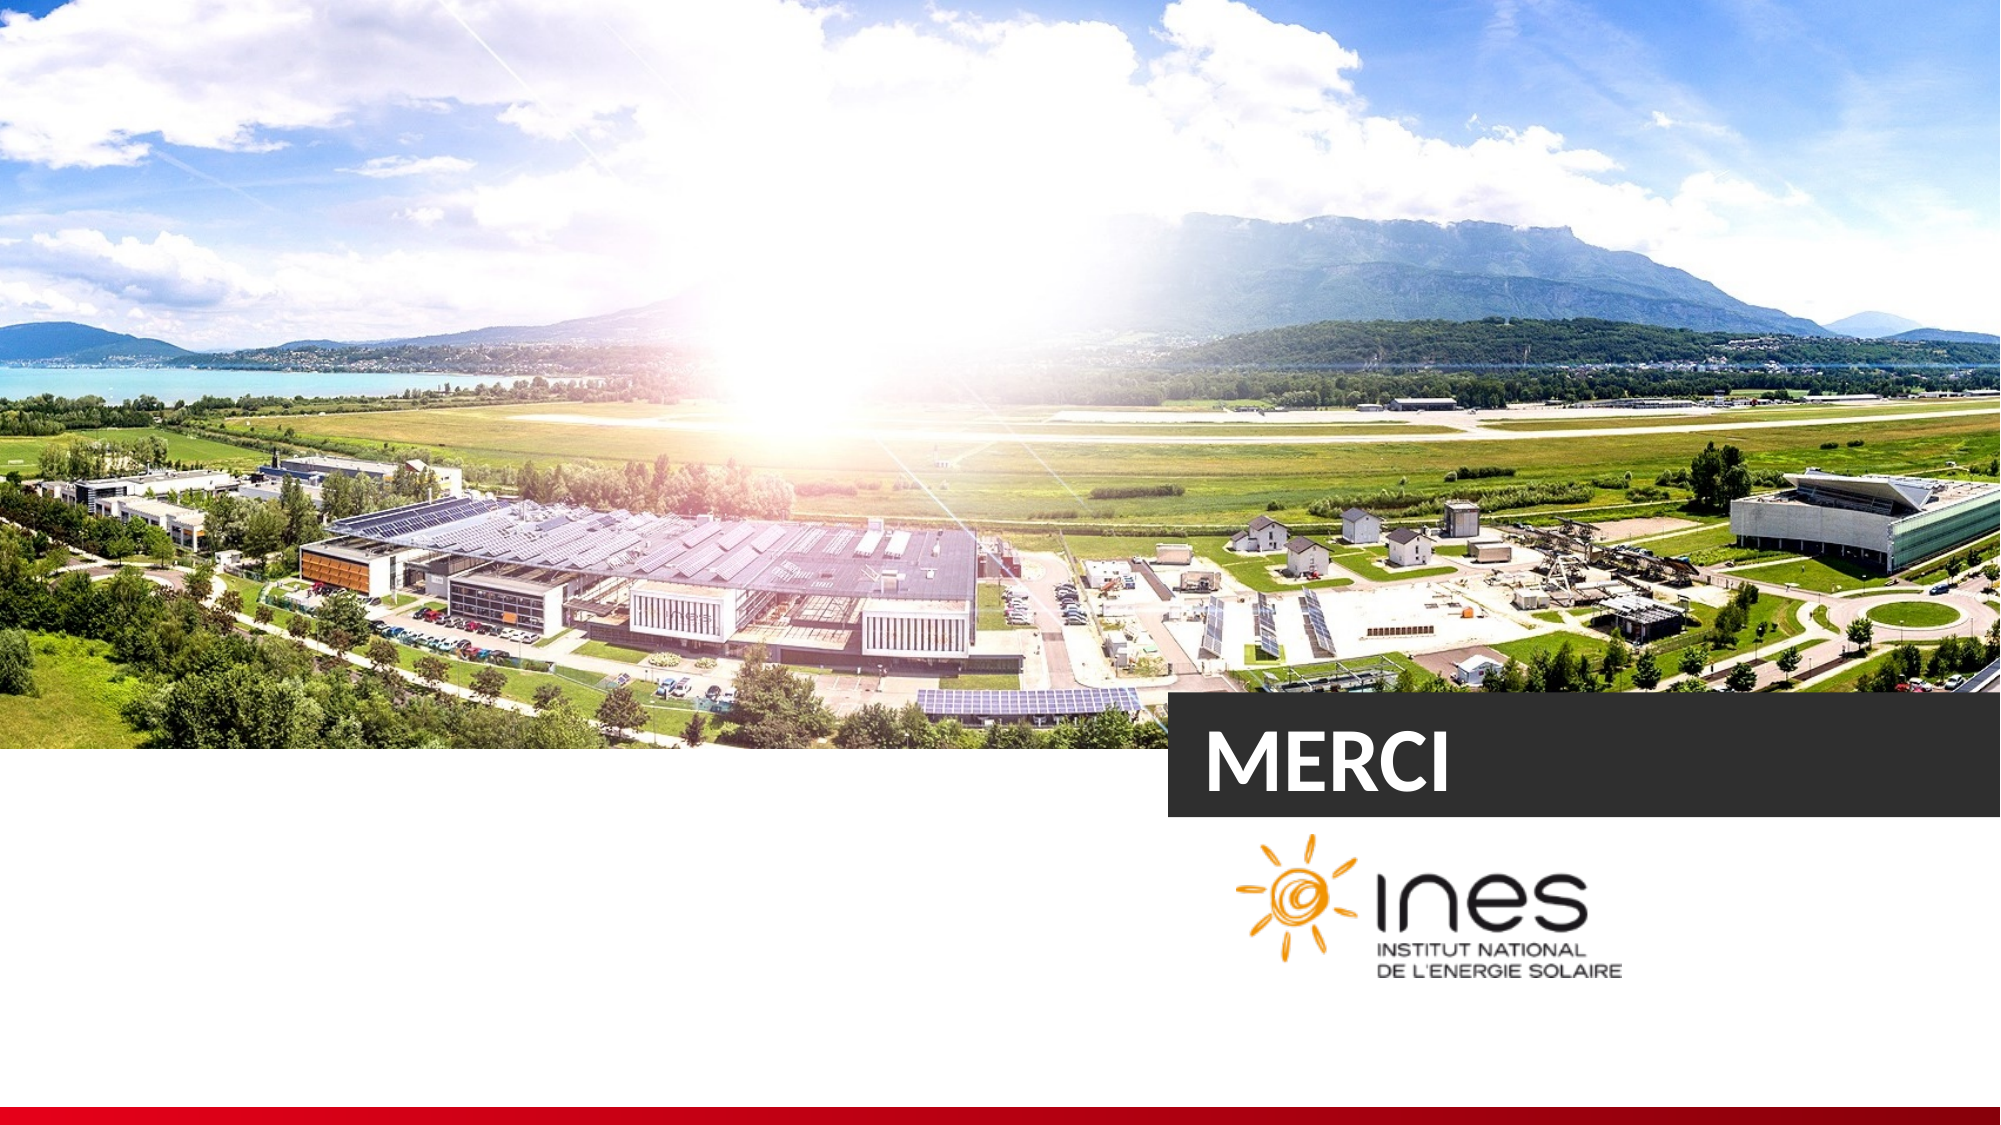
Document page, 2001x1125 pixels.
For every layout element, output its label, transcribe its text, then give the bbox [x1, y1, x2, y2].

picture [1235, 833, 1622, 978]
picture [0, 0, 2000, 750]
text_box Merci [1168, 761, 2000, 818]
